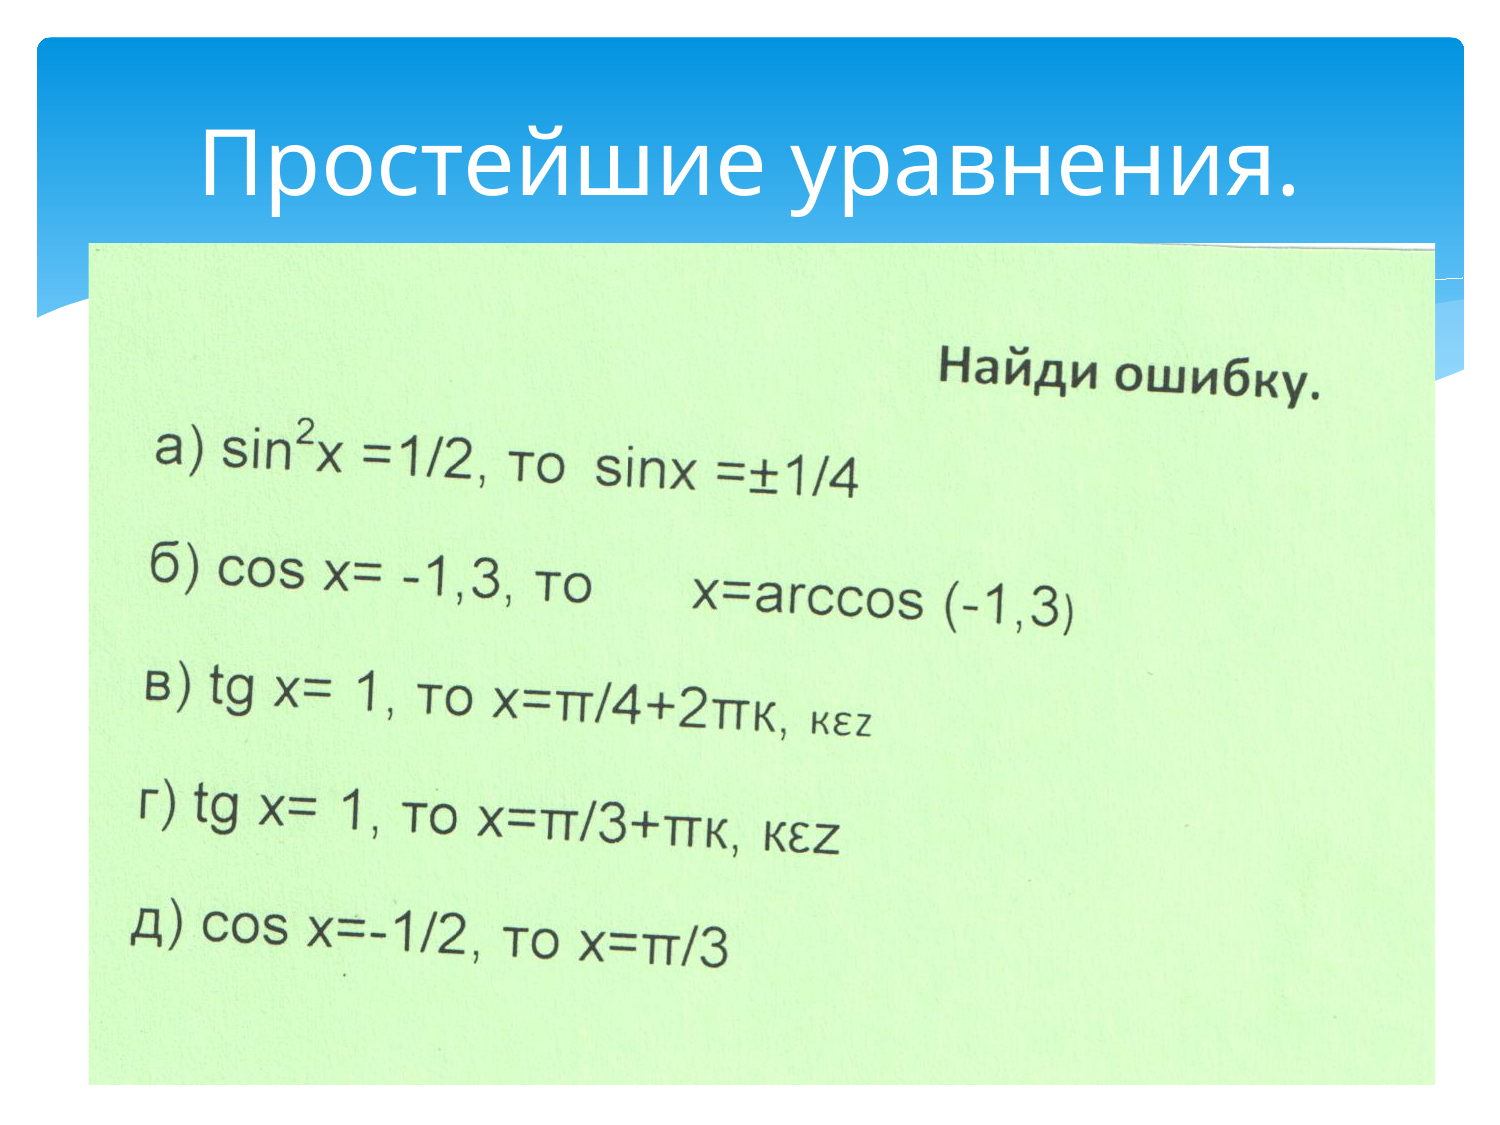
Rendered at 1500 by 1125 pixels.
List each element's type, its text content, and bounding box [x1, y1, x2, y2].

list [88, 243, 1436, 1085]
title Простейшие уравнения. [75, 55, 1425, 261]
